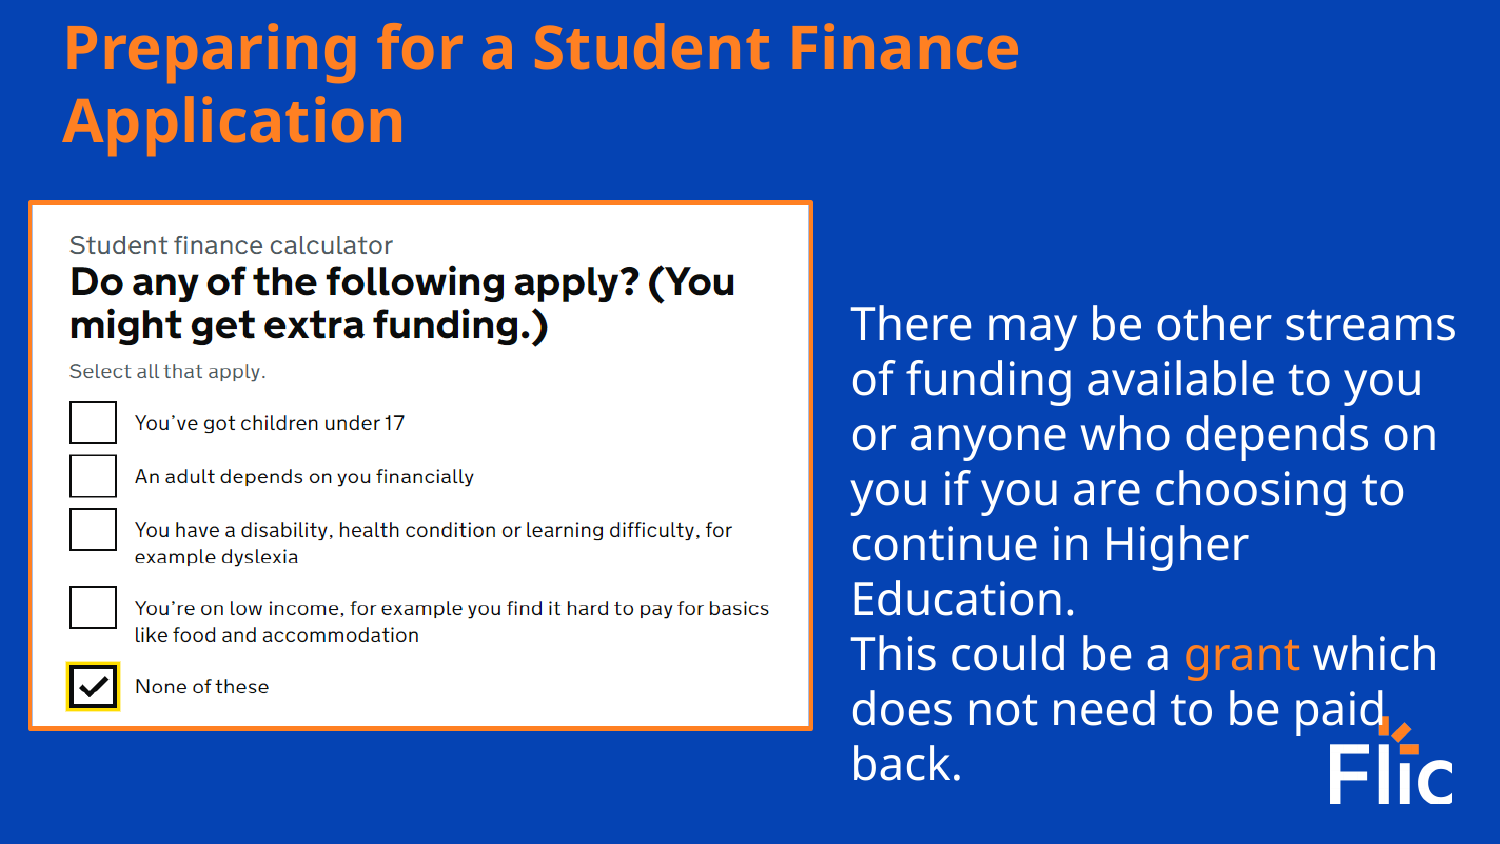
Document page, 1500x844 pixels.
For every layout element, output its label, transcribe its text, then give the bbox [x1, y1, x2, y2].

title Preparing for a Student Finance Application [47, 39, 1336, 125]
text_box There may be other streams of funding available to you or anyone who depends on you if you are choosing to continue in Higher Education. This could be a grant which does not need to be paid back. [835, 280, 1482, 805]
picture [32, 204, 809, 727]
